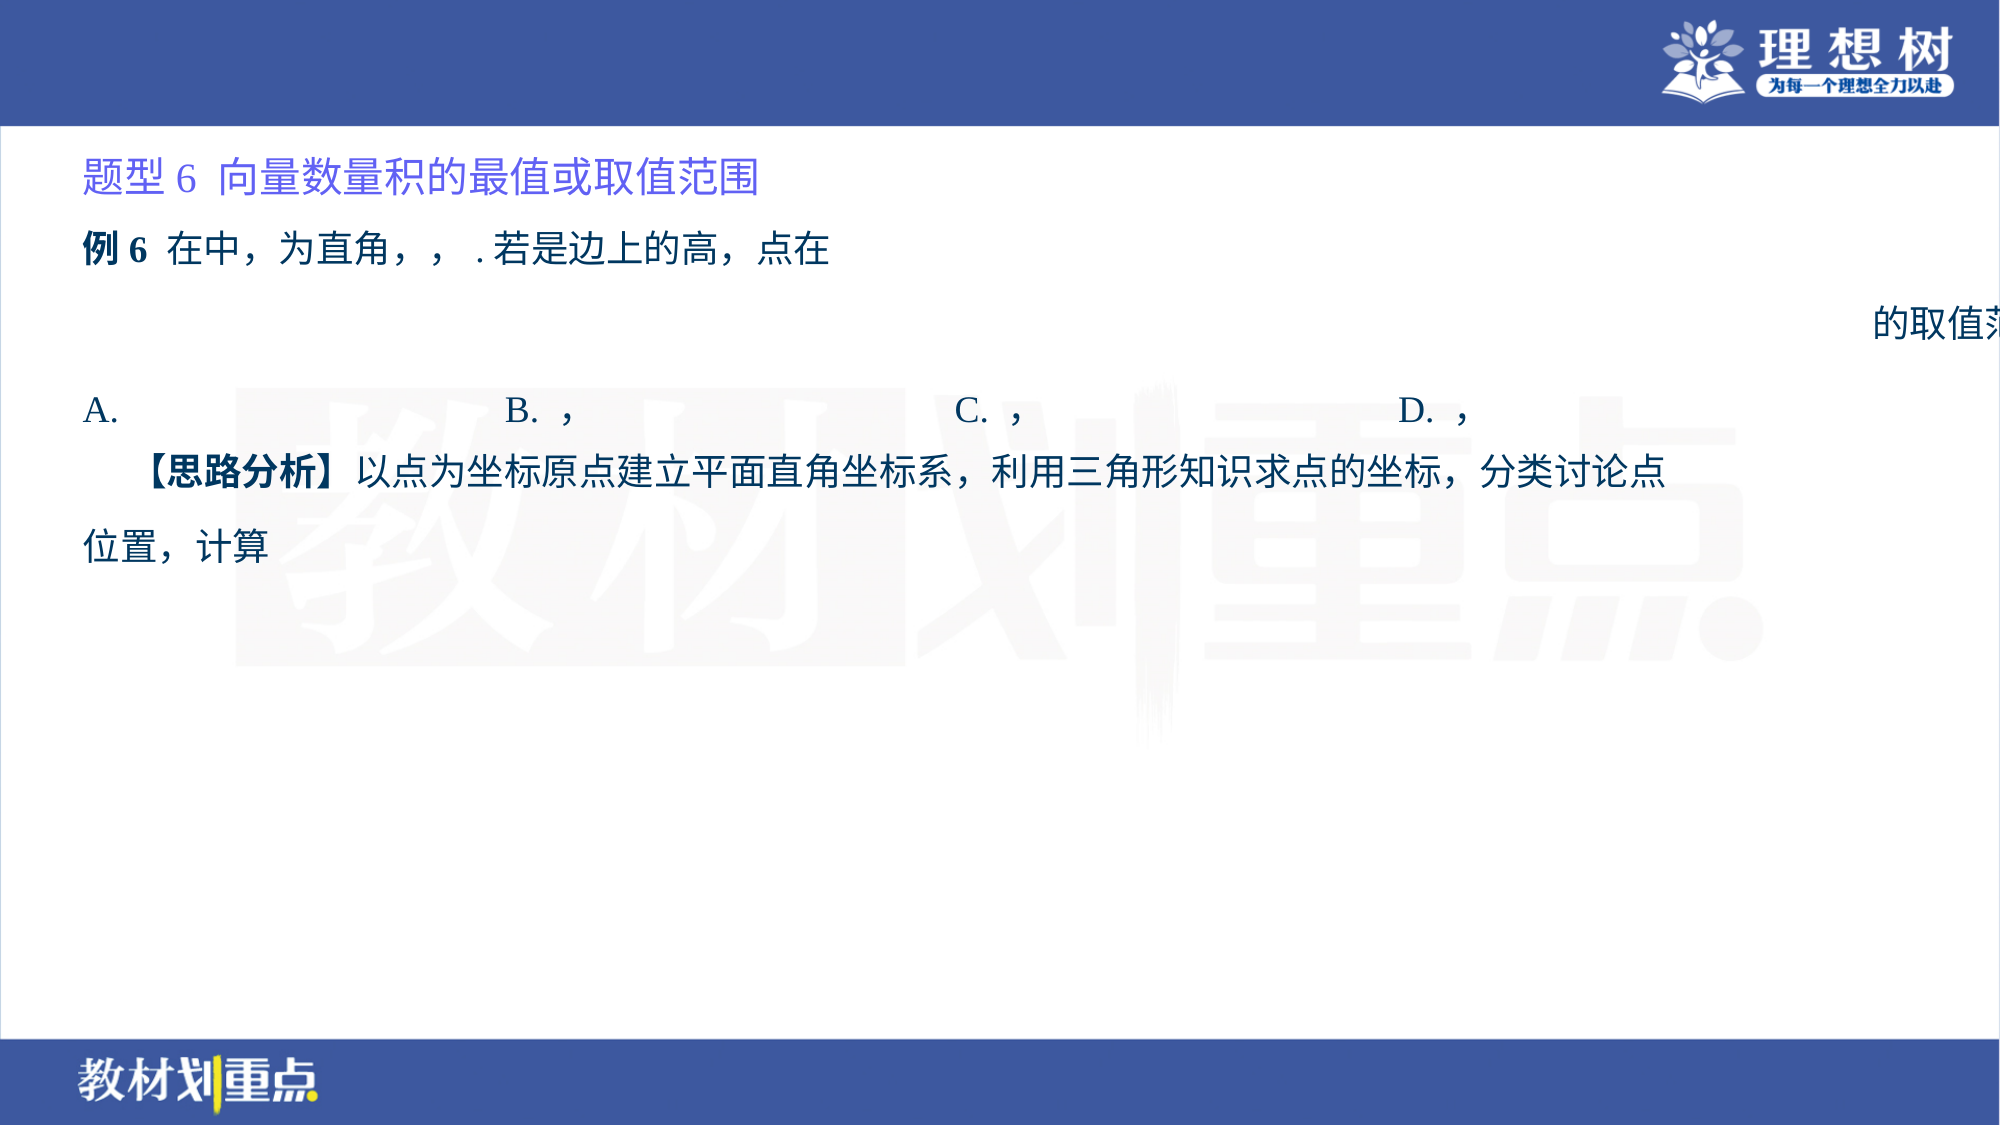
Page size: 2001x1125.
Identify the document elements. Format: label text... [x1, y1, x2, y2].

picture [0, 0, 2000, 1125]
text_box 题型6 向量数量积的最值或取值范围 [82, 129, 1817, 264]
